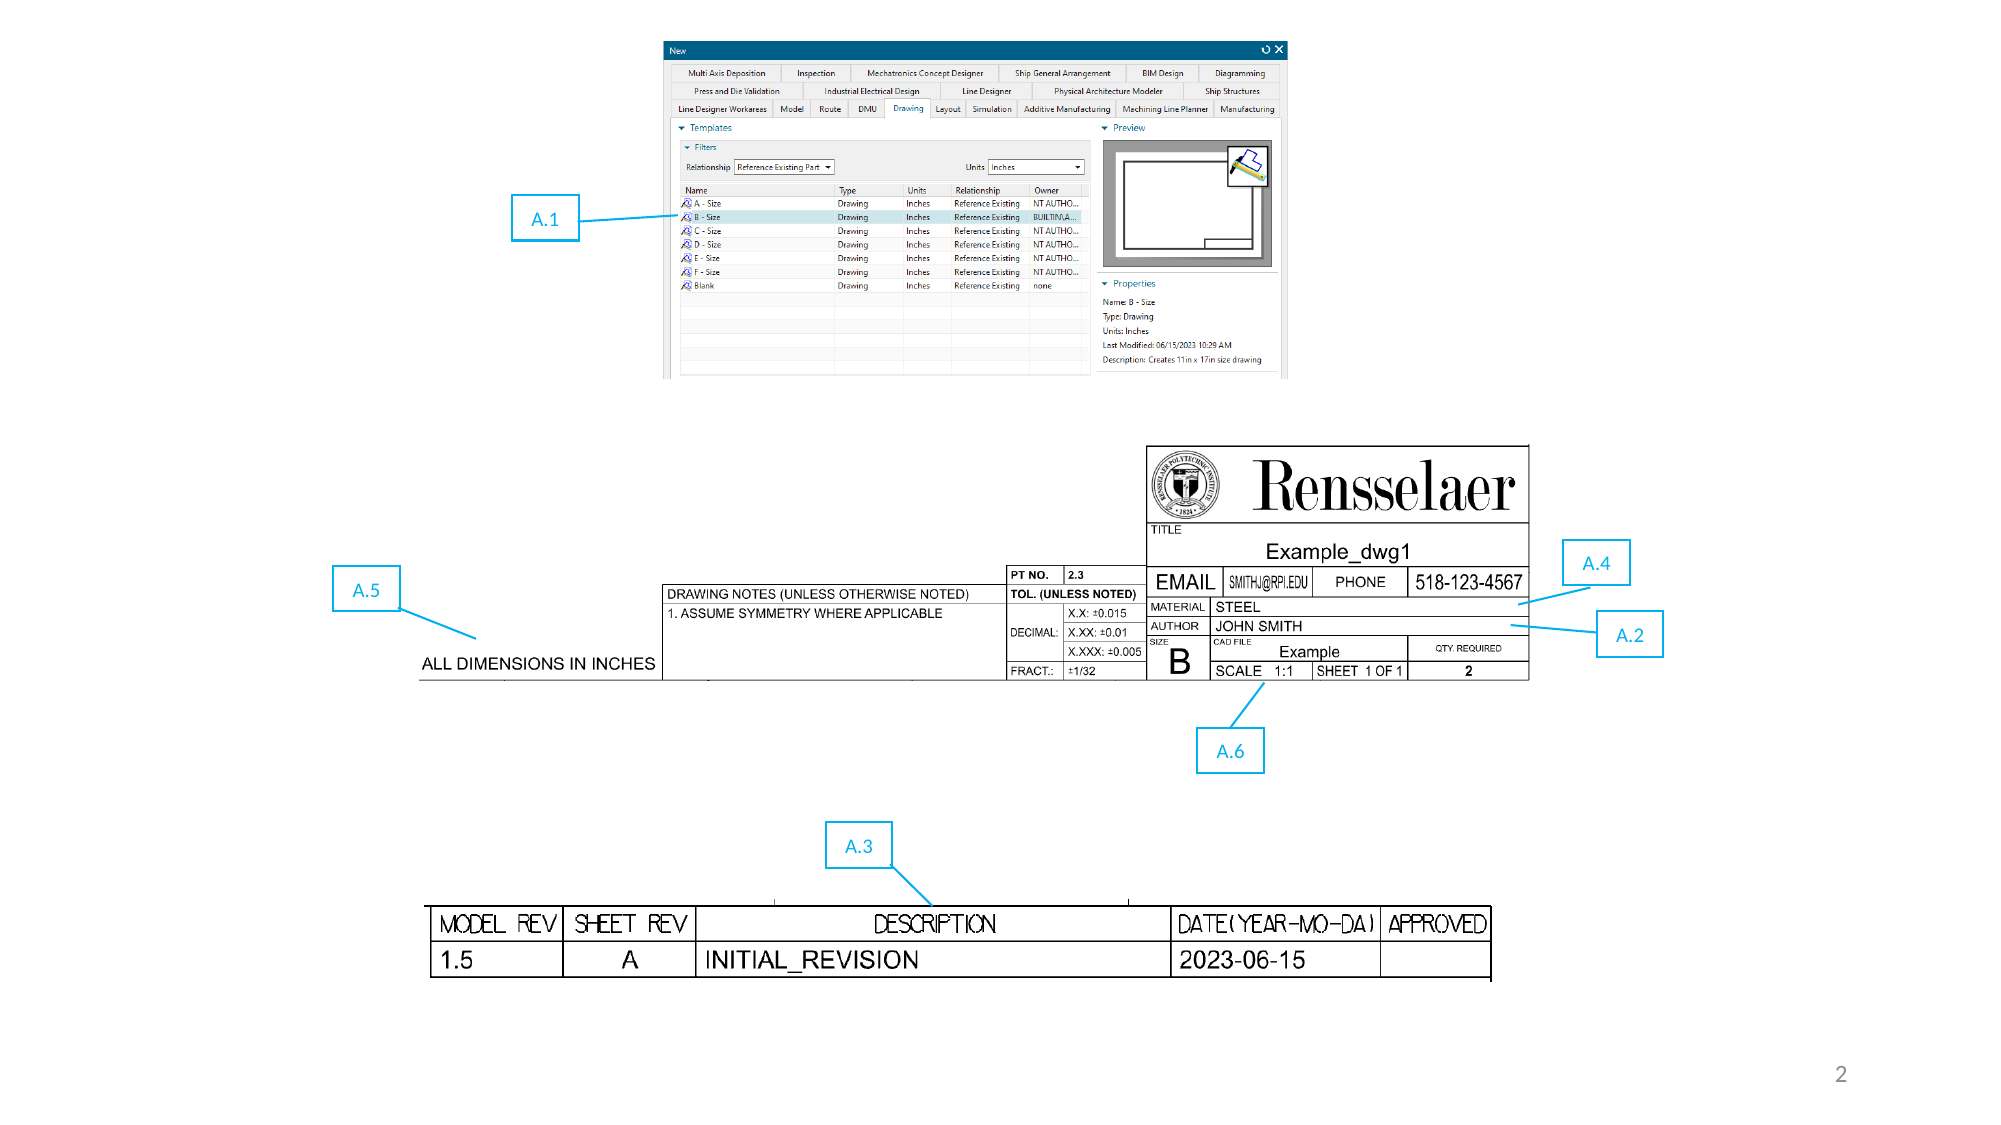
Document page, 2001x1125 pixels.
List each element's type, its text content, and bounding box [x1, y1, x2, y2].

text_box A.6 [1196, 681, 1266, 774]
text_box A.1 [511, 194, 661, 242]
picture [424, 899, 1494, 982]
text_box A.4 [1530, 539, 1631, 603]
picture [419, 444, 1530, 681]
text_box A.3 [825, 821, 927, 899]
slide_number 2 [1412, 1042, 1863, 1103]
text_box A.5 [332, 565, 419, 618]
text_box A.2 [1530, 610, 1664, 658]
picture [661, 39, 1288, 379]
